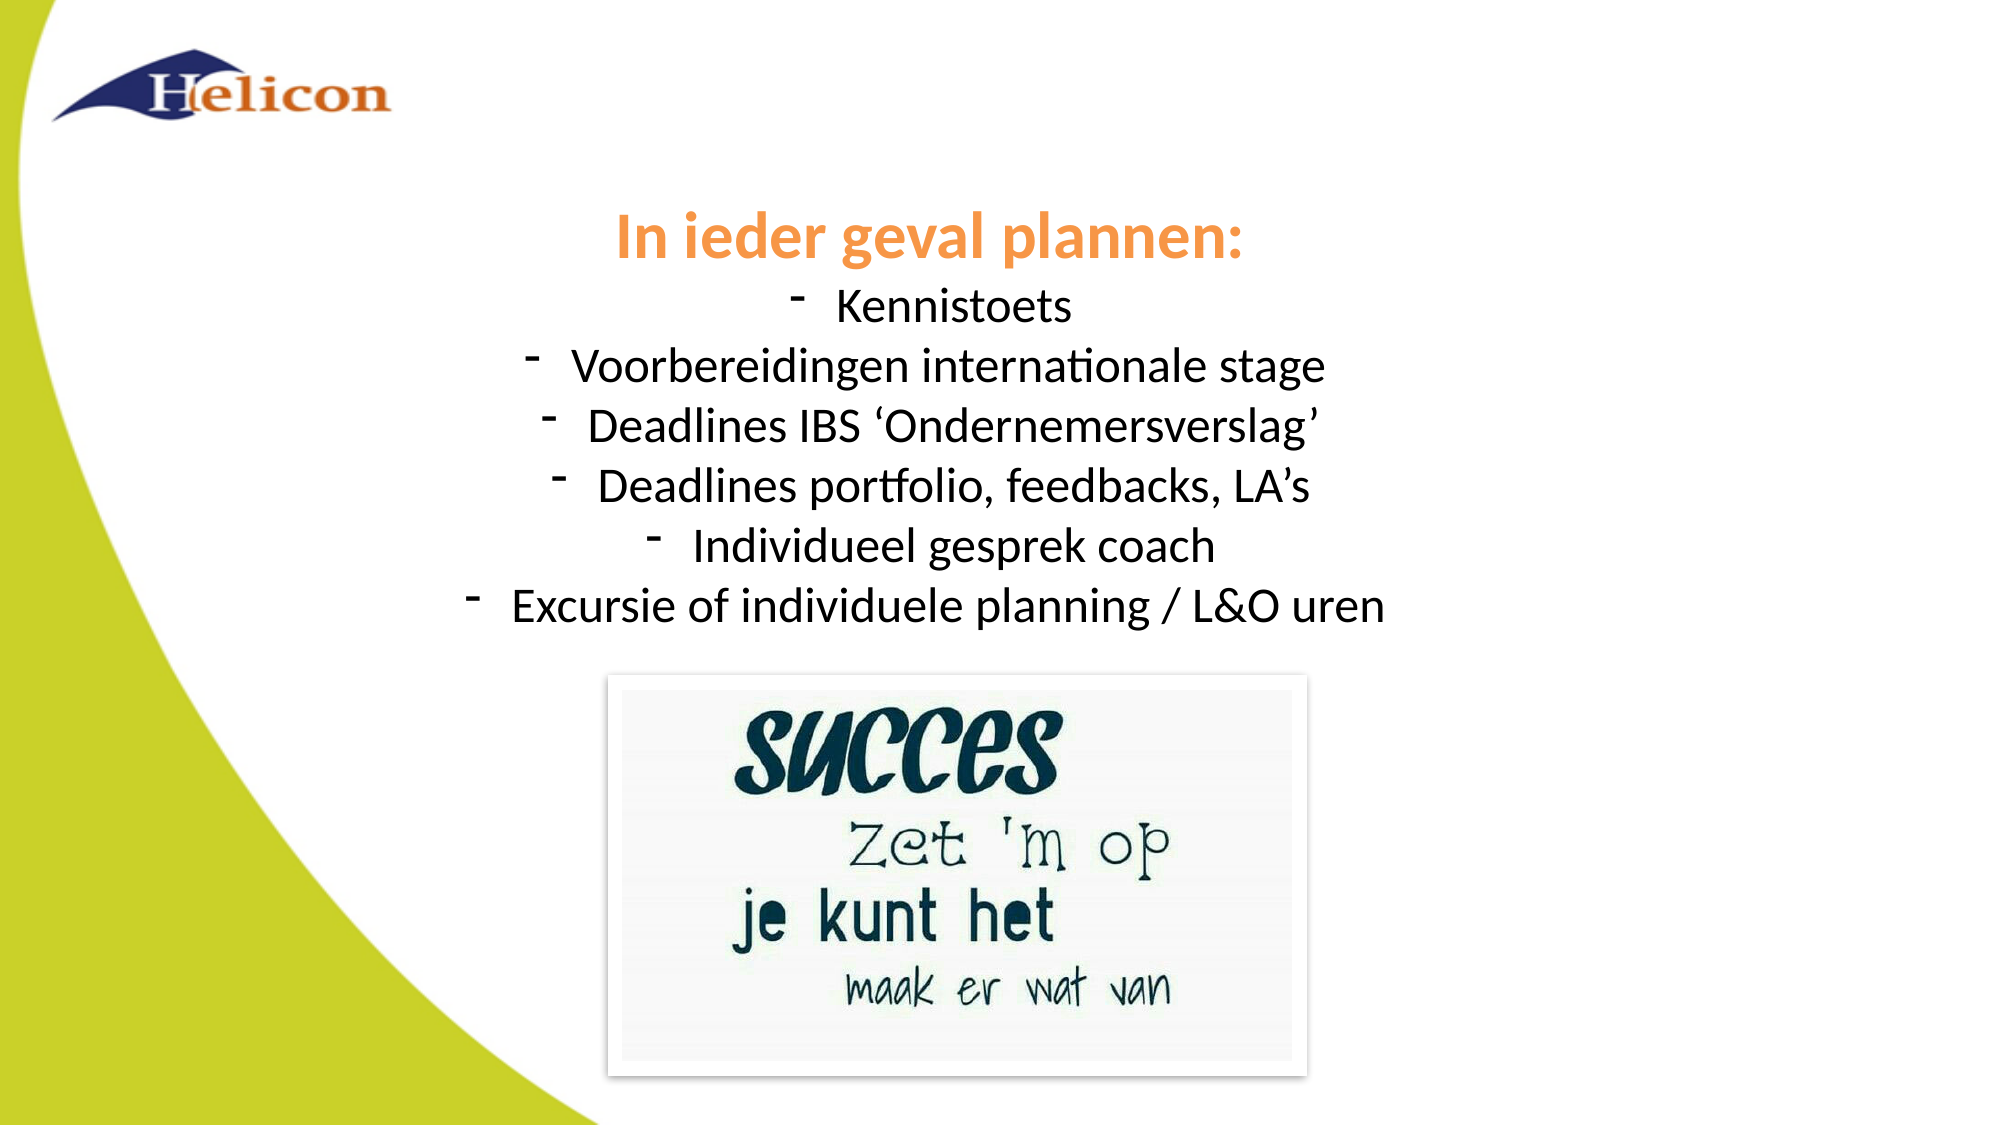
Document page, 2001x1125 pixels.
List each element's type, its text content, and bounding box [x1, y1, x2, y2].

picture [0, 0, 2000, 1125]
text_box In ieder geval plannen: Kennistoets Voorbereidingen internationale stage Deadlines IBS ‘Ondernemersverslag’ Deadlines portfolio, feedbacks, LA’s Individueel gesprek coach Excursie of individuele planning / L&O uren [420, 184, 1442, 685]
